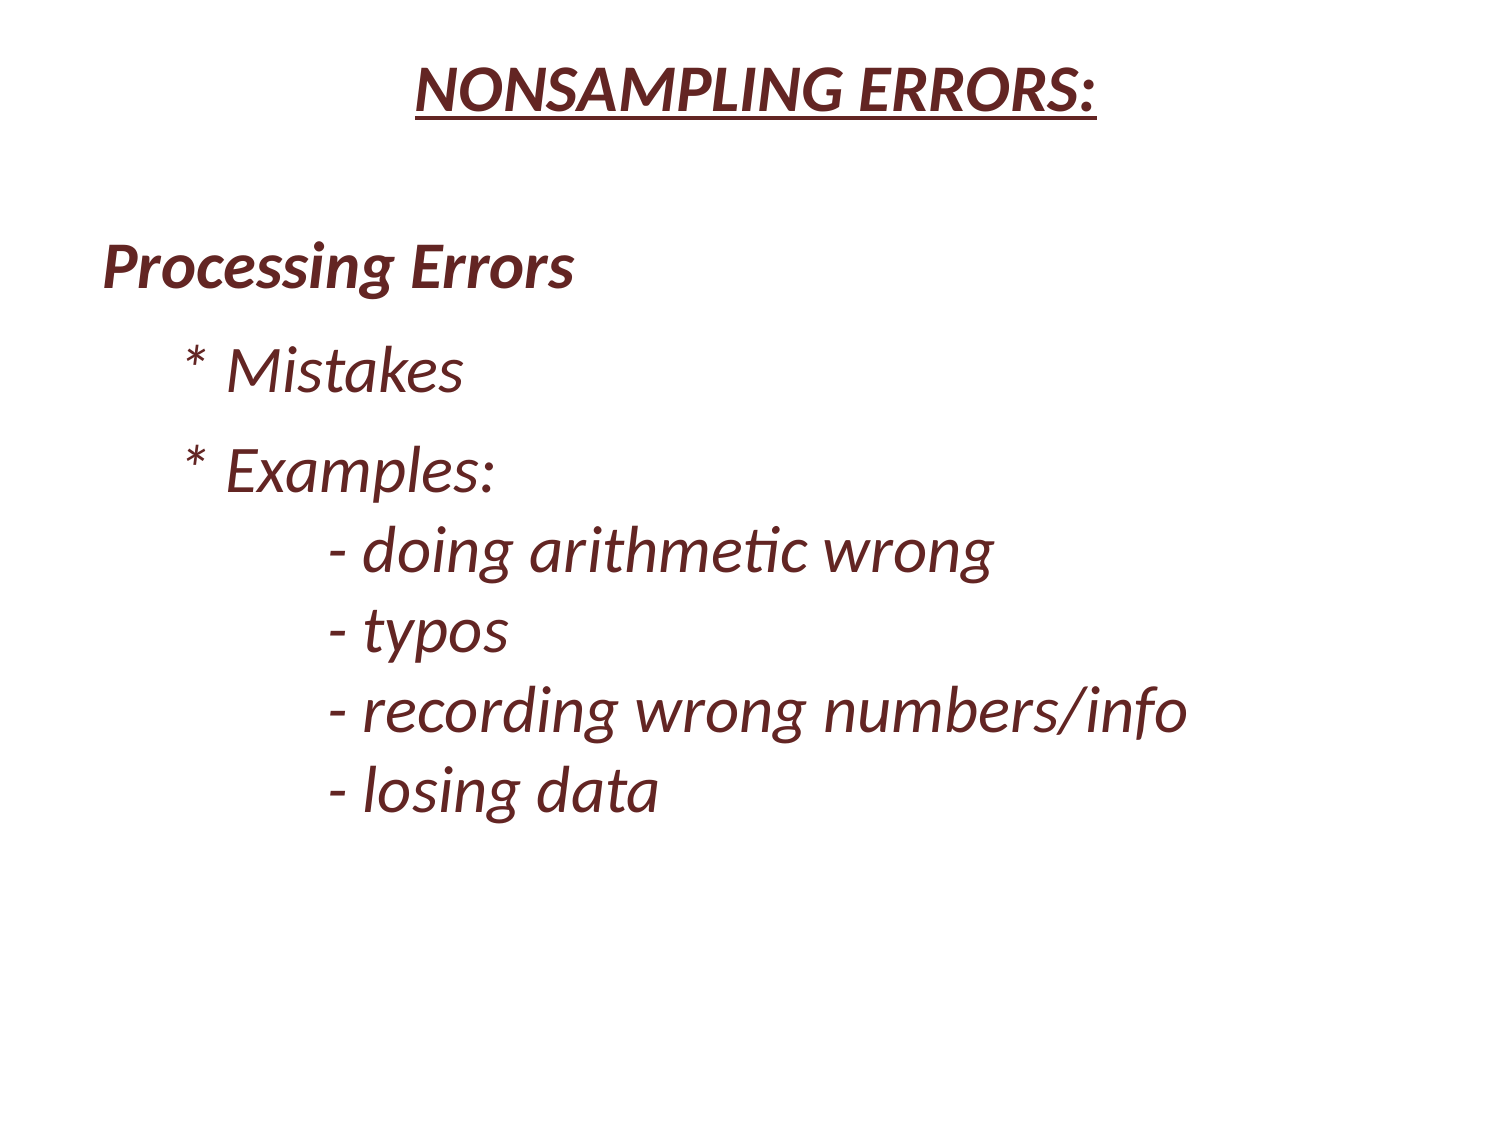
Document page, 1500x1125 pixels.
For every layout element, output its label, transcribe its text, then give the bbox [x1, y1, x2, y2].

text_box * Mistakes [162, 318, 1438, 414]
text_box * Examples: - doing arithmetic wrong - typos - recording wrong numbers/info - losing data [162, 418, 1438, 833]
text_box Processing Errors [87, 214, 1500, 309]
text_box NONSAMPLING ERRORS: [37, 37, 1475, 133]
